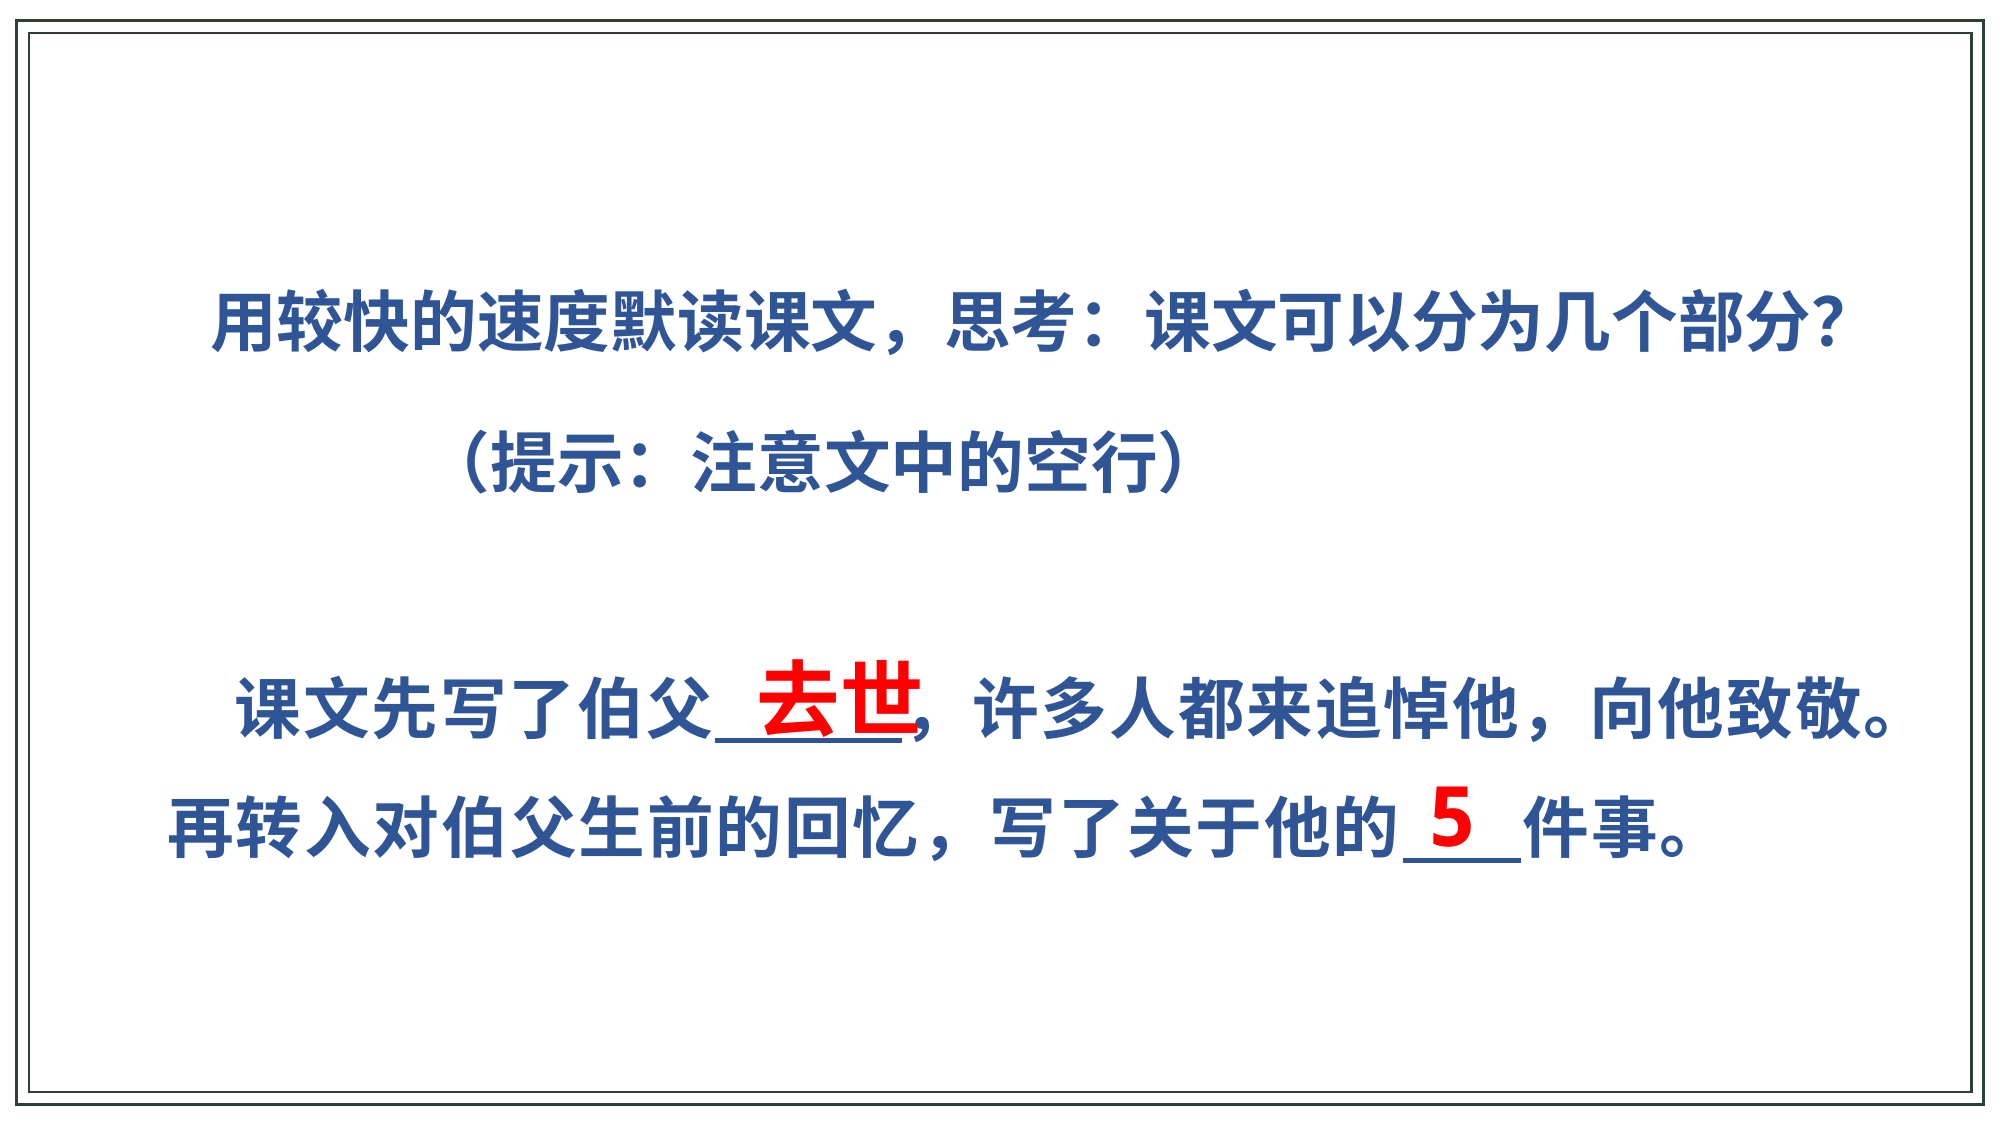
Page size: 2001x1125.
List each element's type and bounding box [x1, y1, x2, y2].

text_box [16, 20, 1984, 1105]
